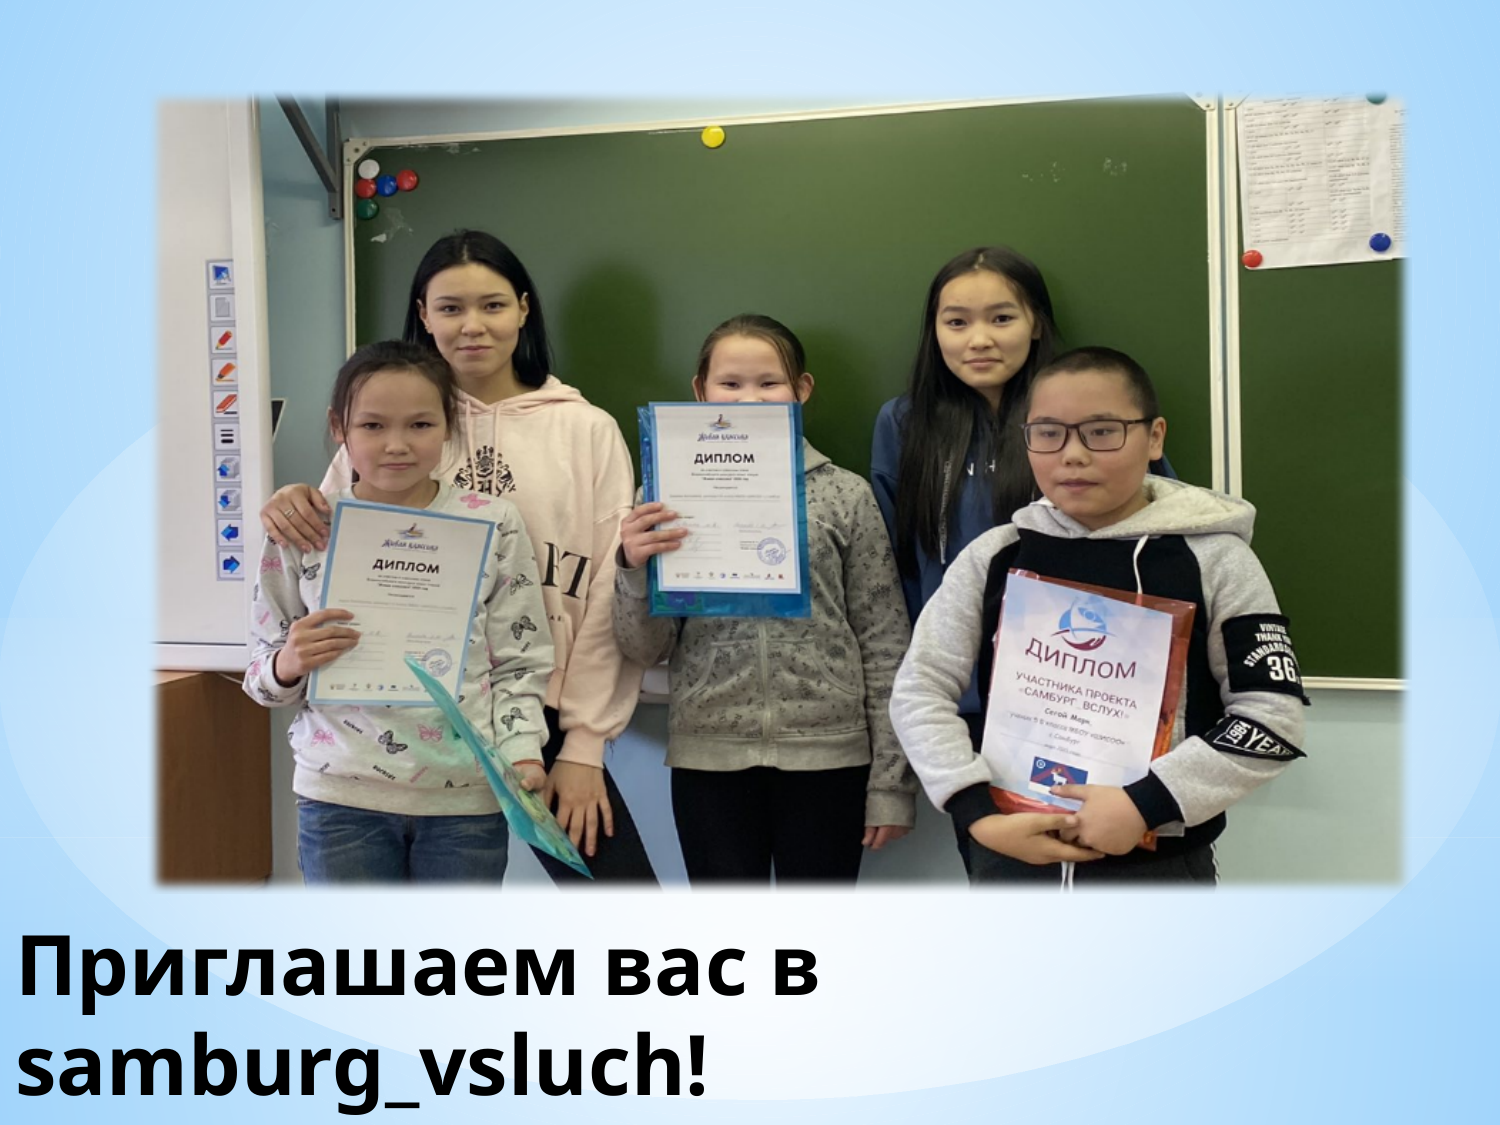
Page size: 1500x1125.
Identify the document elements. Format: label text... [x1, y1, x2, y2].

title Приглашаем вас в samburg_vsluch! [0, 905, 1500, 1093]
picture [147, 89, 1412, 894]
